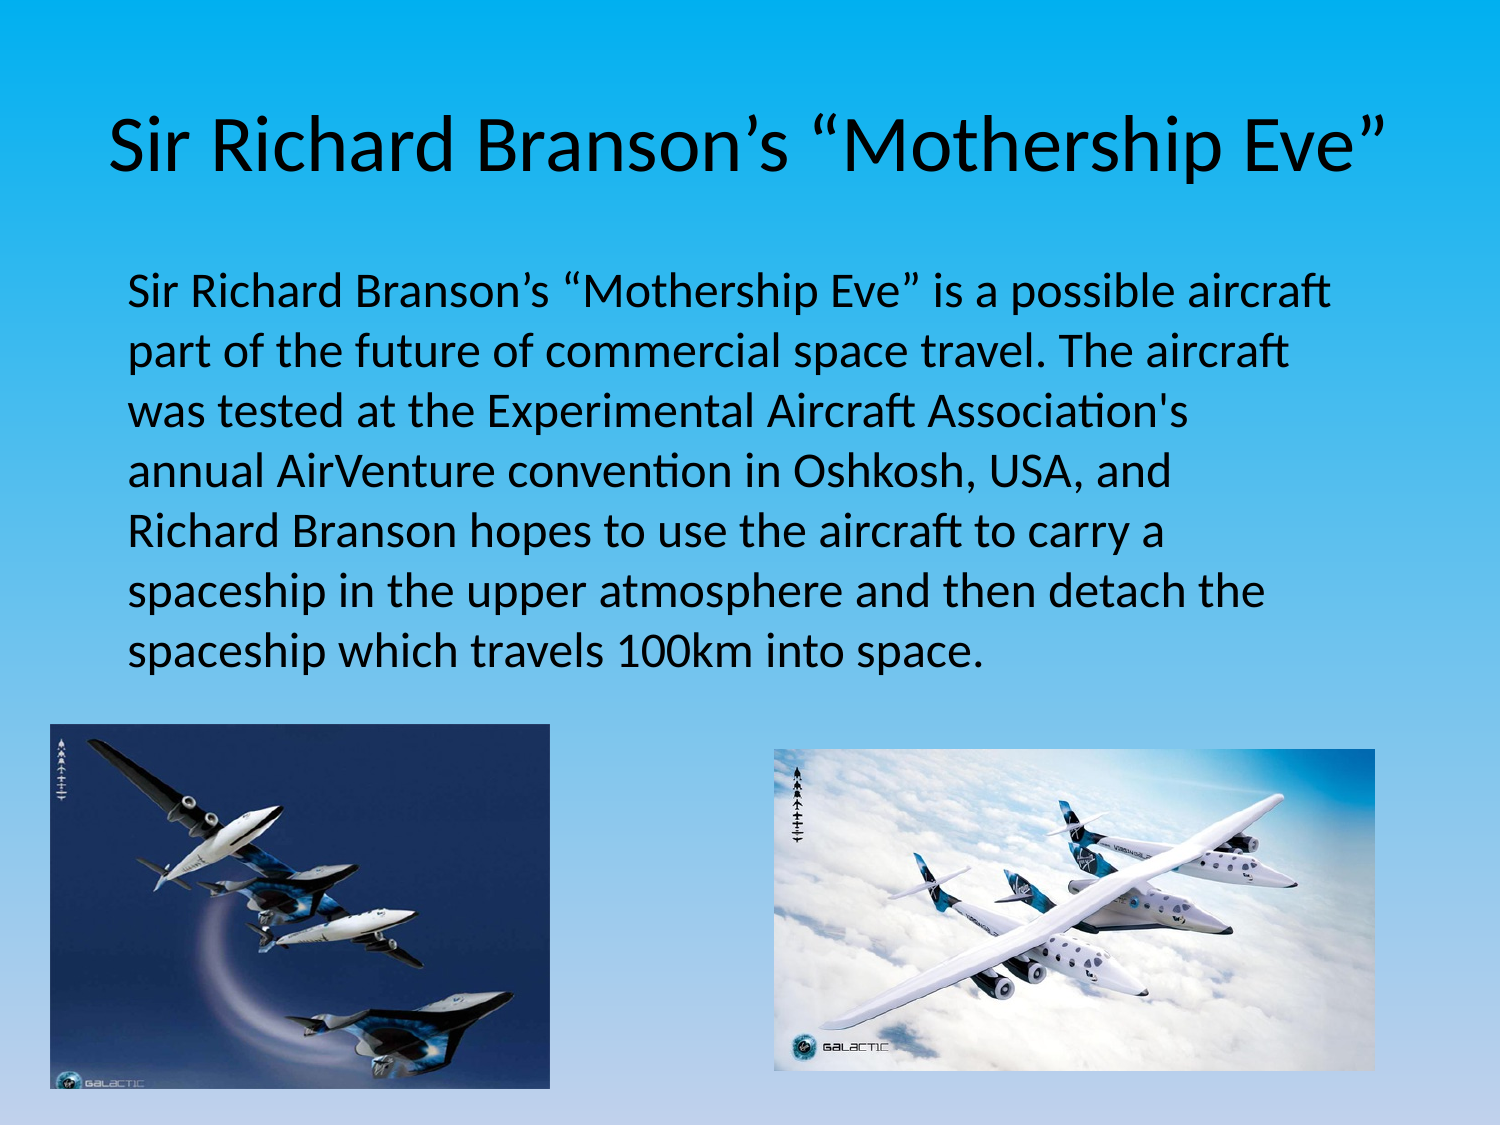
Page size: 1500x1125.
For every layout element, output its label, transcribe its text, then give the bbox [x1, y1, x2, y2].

text_box Sir Richard Branson’s “Mothership Eve” is a possible aircraft part of the future of commercial space travel. The aircraft was tested at the Experimental Aircraft Association's annual AirVenture convention in Oshkosh, USA, and Richard Branson hopes to use the aircraft to carry a spaceship in the upper atmosphere and then detach the spaceship which travels 100km into space. [112, 249, 1350, 685]
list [774, 749, 1376, 1072]
text_box [25, 0, 417, 204]
picture [49, 724, 551, 1090]
title Sir Richard Branson’s “Mothership Eve” [37, 45, 1463, 233]
